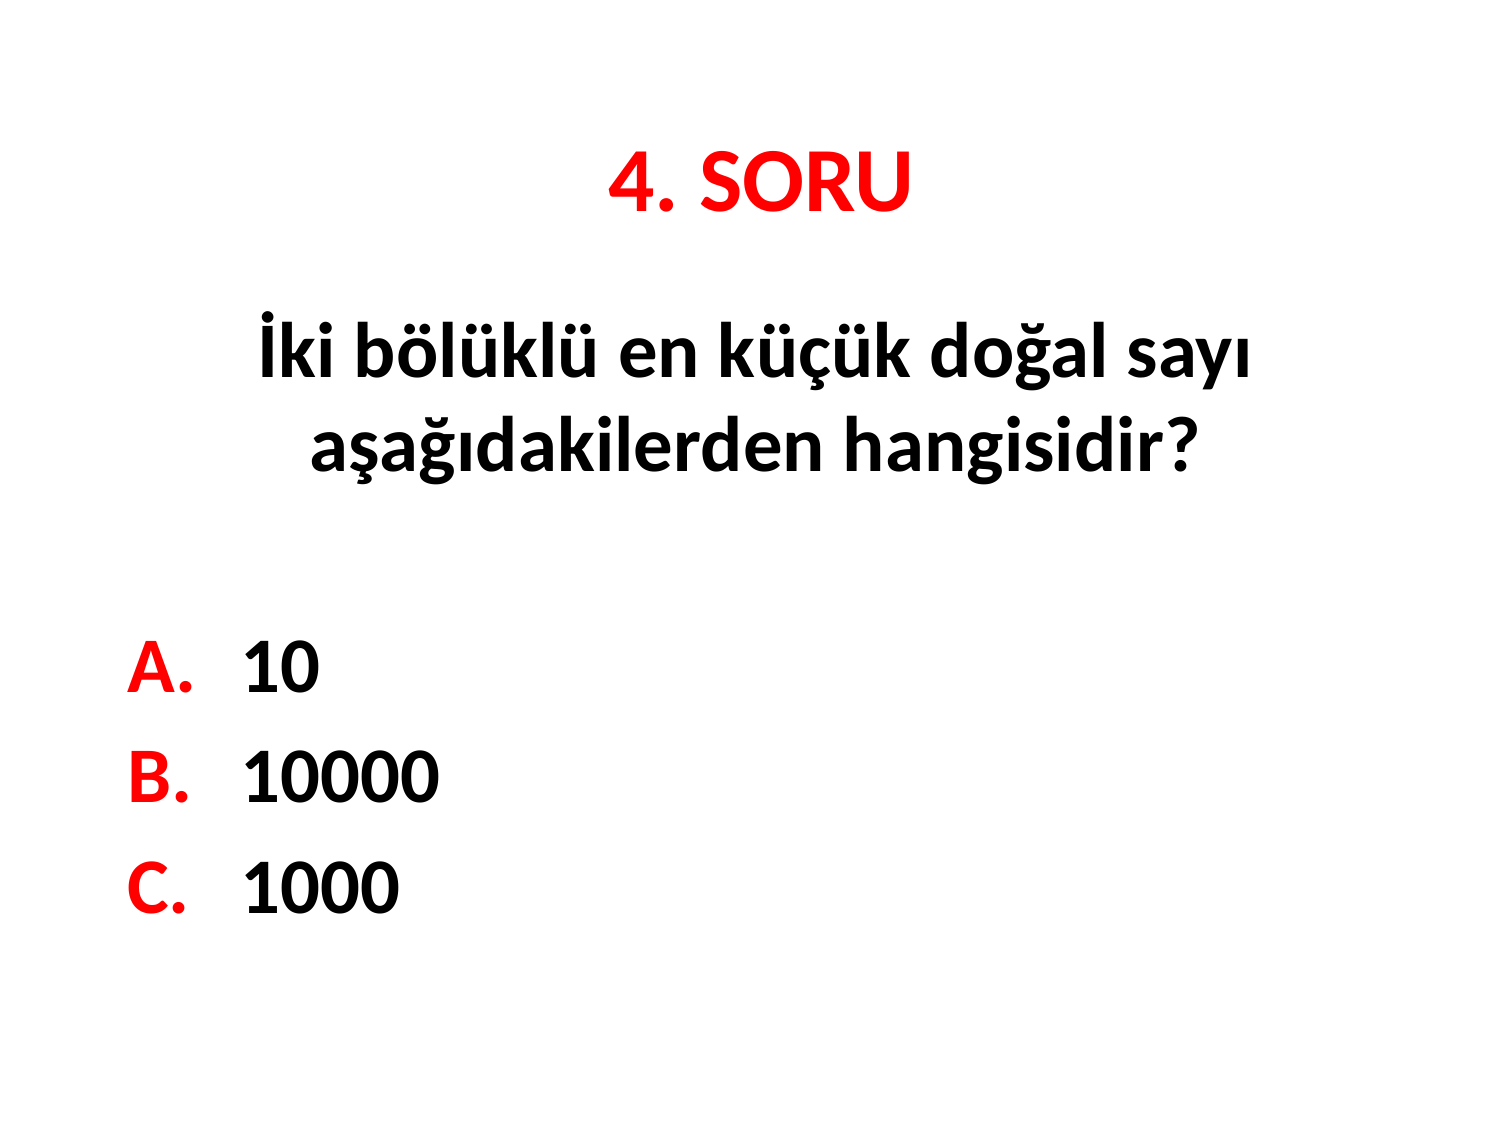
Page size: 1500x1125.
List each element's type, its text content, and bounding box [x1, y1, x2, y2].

title 4. SORU [123, 54, 1399, 290]
subtitle İki bölüklü en küçük doğal sayı aşağıdakilerden hangisidir? 10 10000 1000 [112, 290, 1400, 941]
